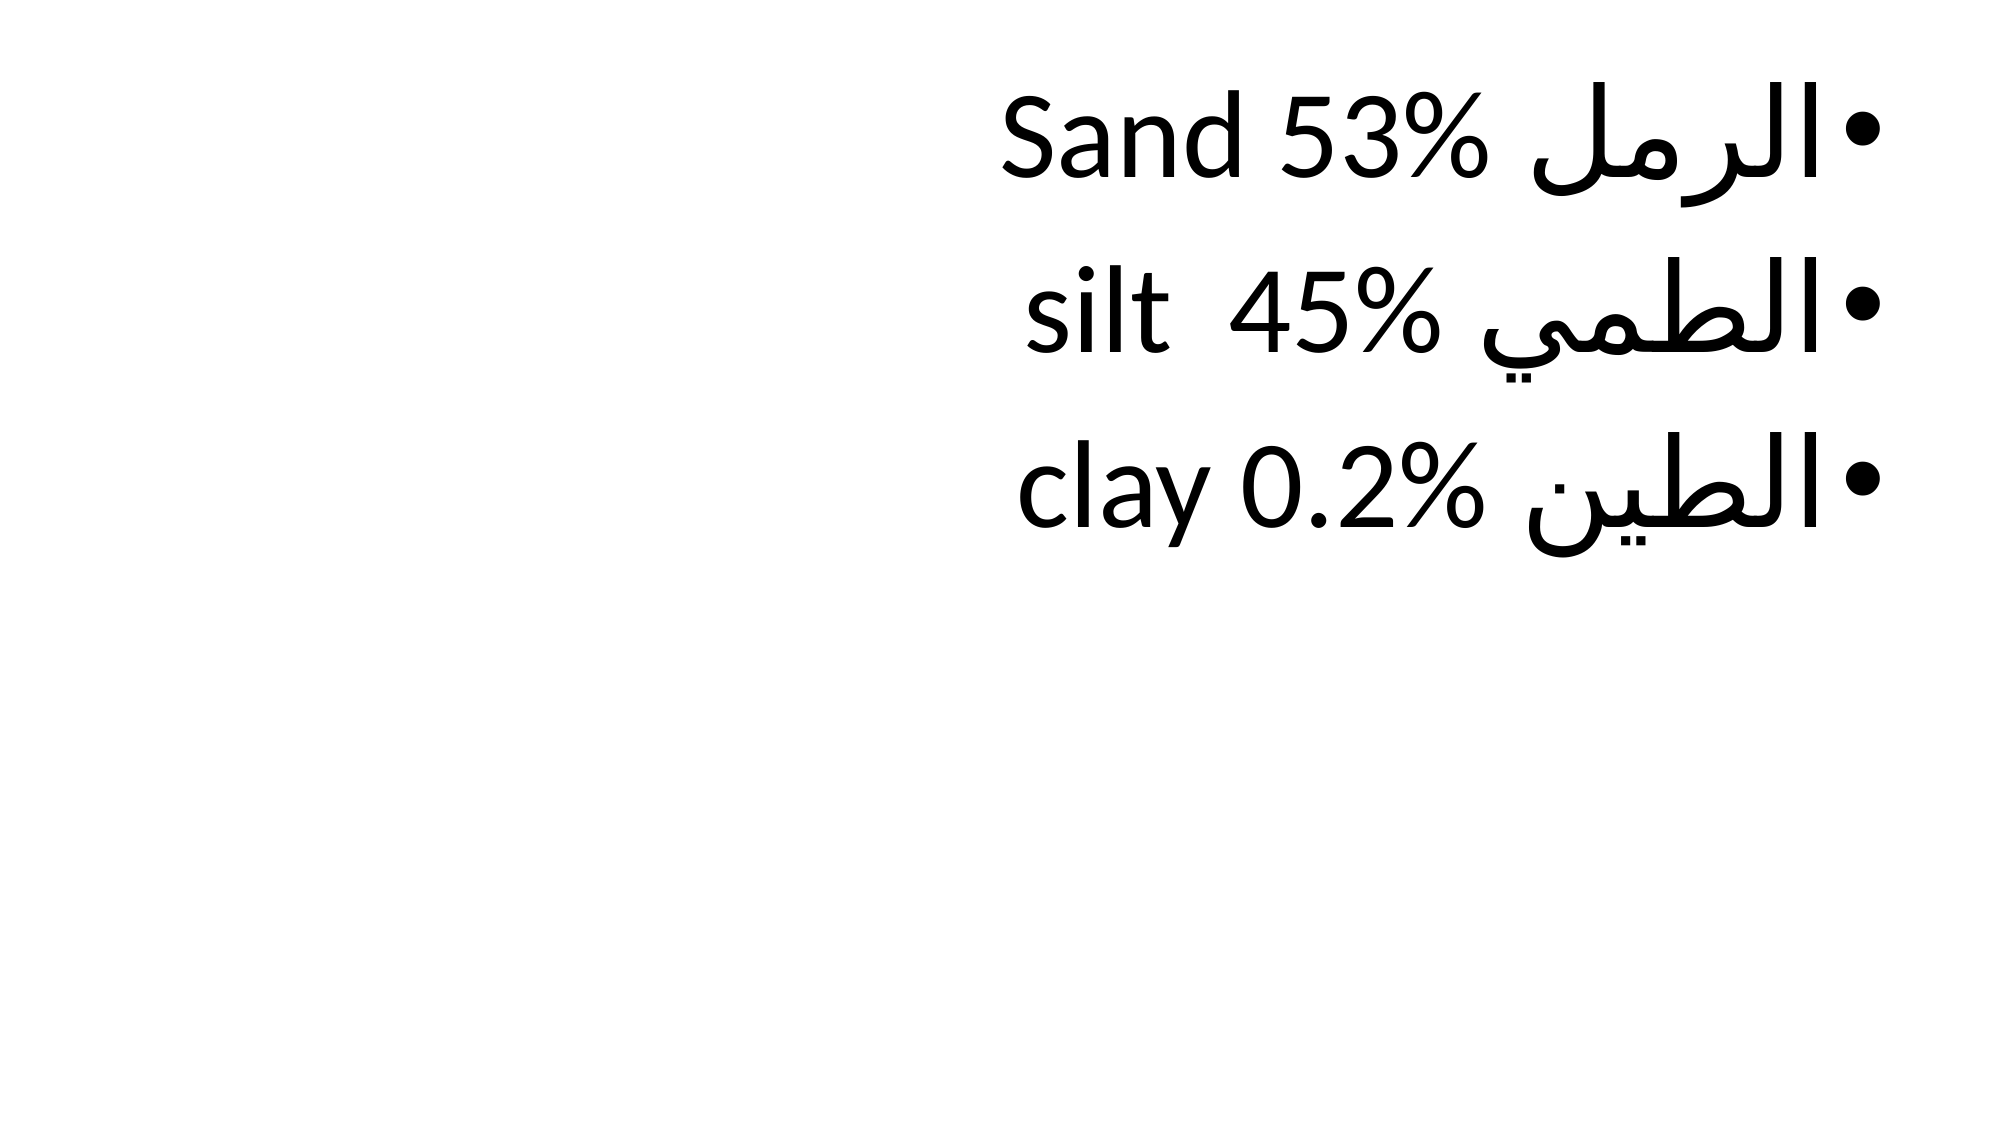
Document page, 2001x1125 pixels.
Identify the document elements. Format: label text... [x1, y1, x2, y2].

list الرمل Sand 53% الطمي silt 45% الطين clay 0.2% [781, 44, 1900, 1005]
